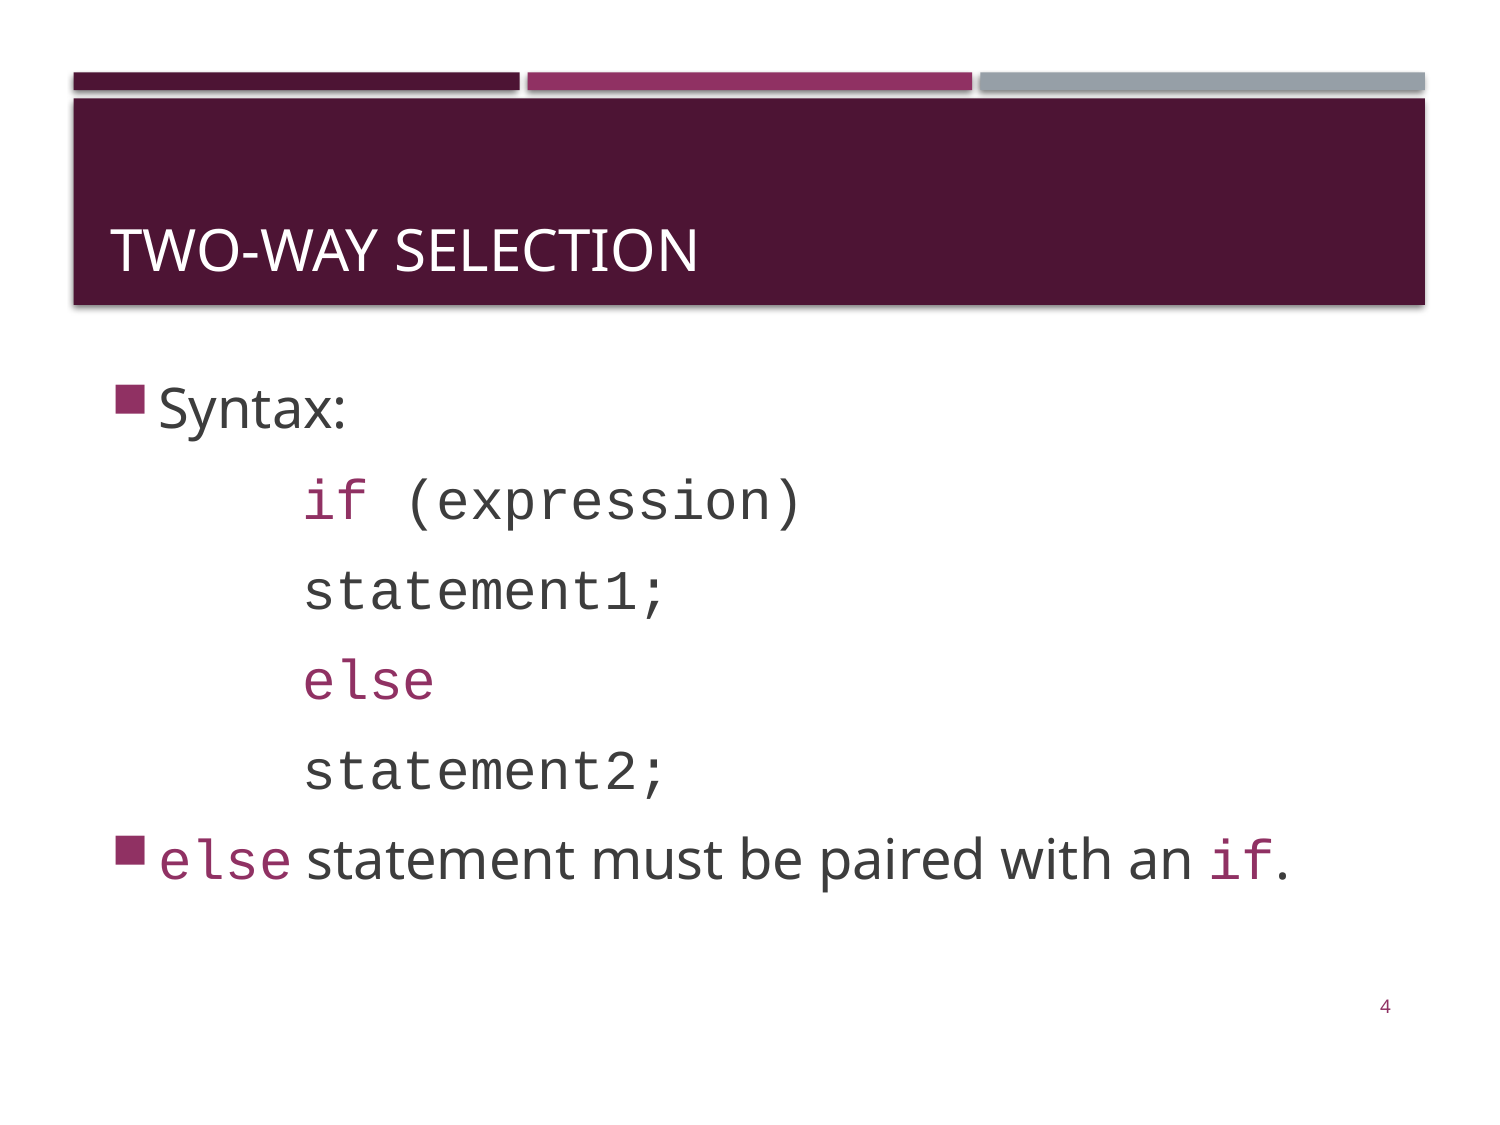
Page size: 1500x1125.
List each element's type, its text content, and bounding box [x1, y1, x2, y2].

list Syntax: if (expression) statement1; else statement2; else statement must be paired with an if. [95, 365, 1406, 962]
title Two-Way Selection [95, 112, 1406, 291]
slide_number 4 [1279, 977, 1406, 1037]
